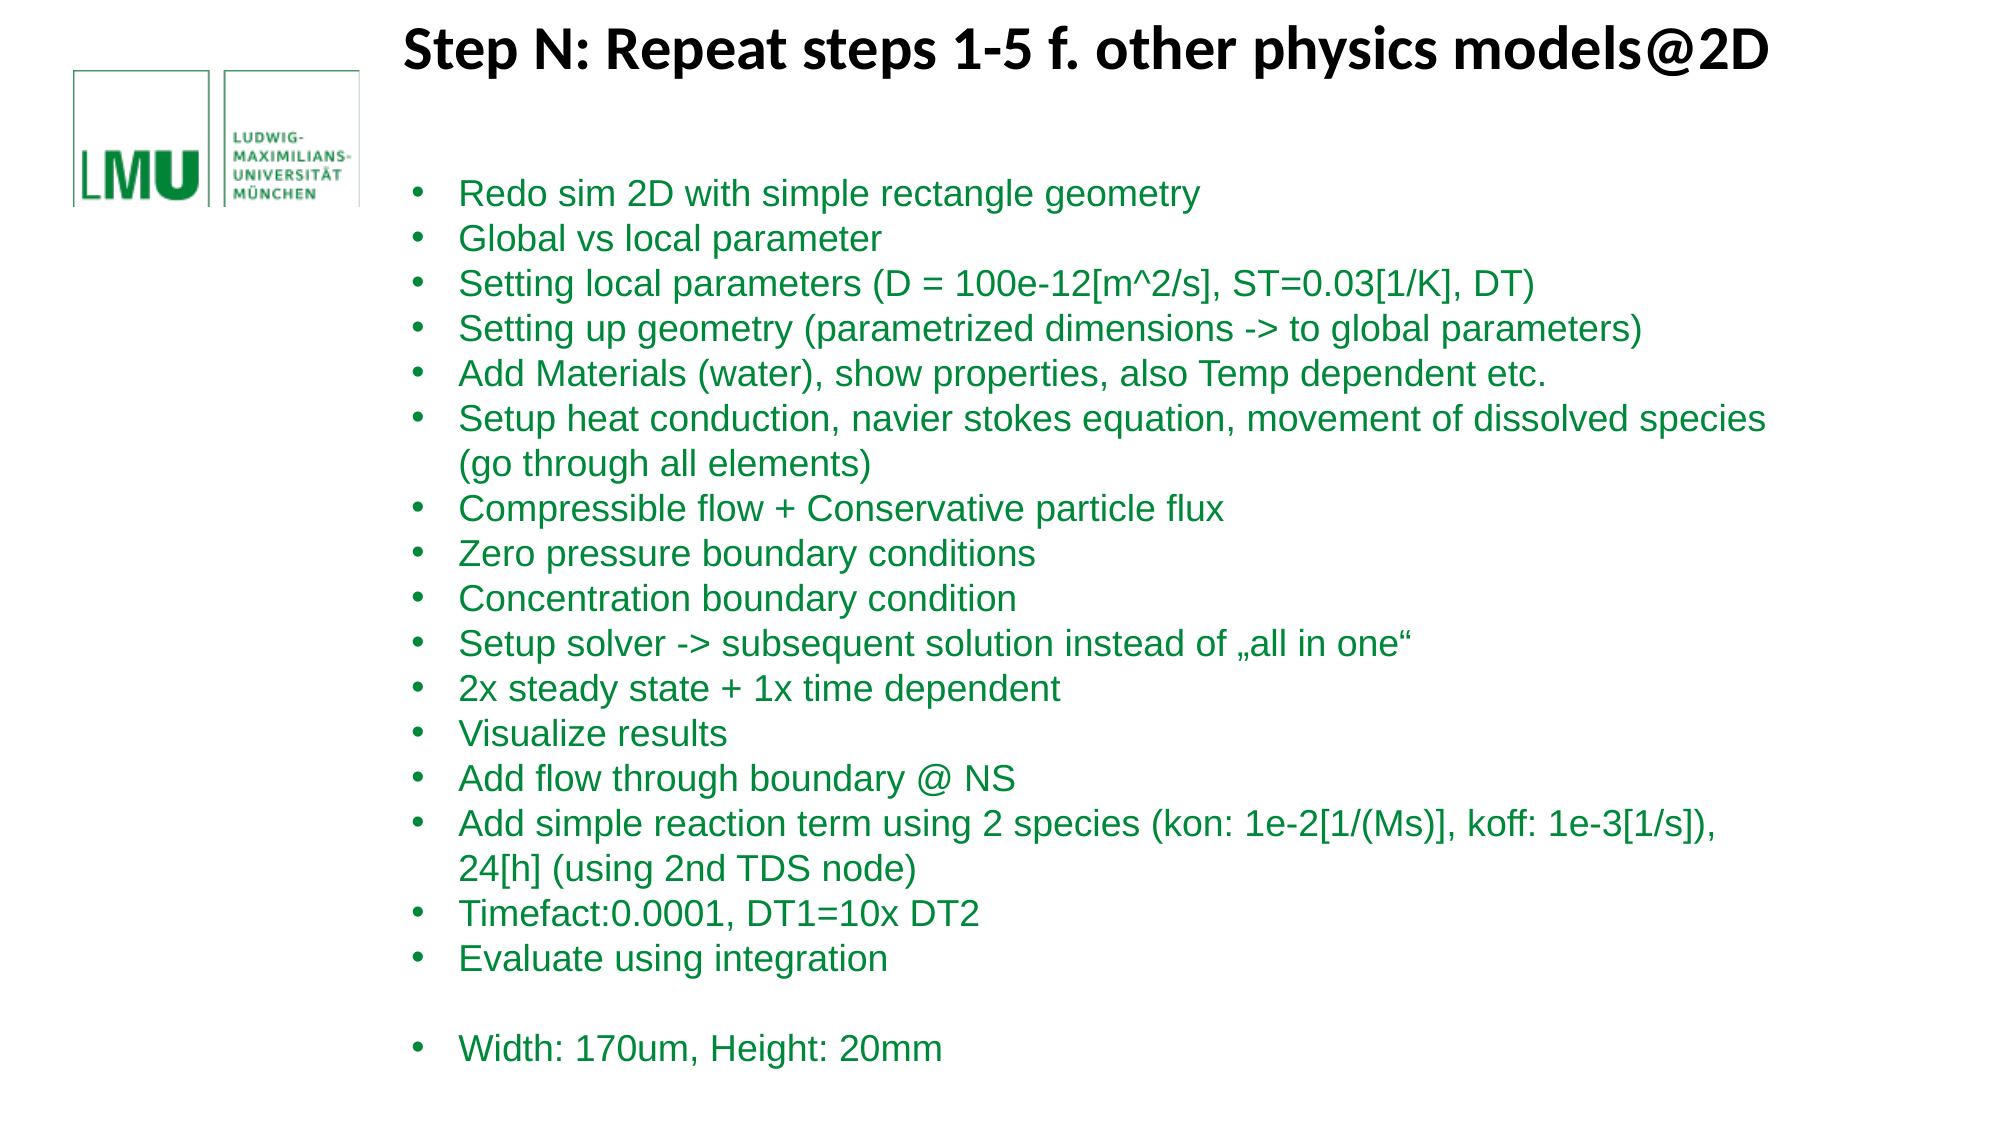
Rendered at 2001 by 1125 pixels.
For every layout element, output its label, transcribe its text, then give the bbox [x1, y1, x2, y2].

text_box Redo sim 2D with simple rectangle geometry Global vs local parameter Setting local parameters (D = 100e-12[m^2/s], ST=0.03[1/K], DT) Setting up geometry (parametrized dimensions -> to global parameters) Add Materials (water), show properties, also Temp dependent etc. Setup heat conduction, navier stokes equation, movement of dissolved species (go through all elements) Compressible flow + Conservative particle flux Zero pressure boundary conditions Concentration boundary condition Setup solver -> subsequent solution instead of „all in one“ 2x steady state + 1x time dependent Visualize results Add flow through boundary @ NS Add simple reaction term using 2 species (kon: 1e-2[1/(Ms)], koff: 1e-3[1/s]), 24[h] (using 2nd TDS node) Timefact:0.0001, DT1=10x DT2 Evaluate using integration Width: 170um, Height: 20mm [396, 161, 1810, 1077]
text_box Step N: Repeat steps 1-5 f. other physics models@2D [337, 0, 1838, 90]
